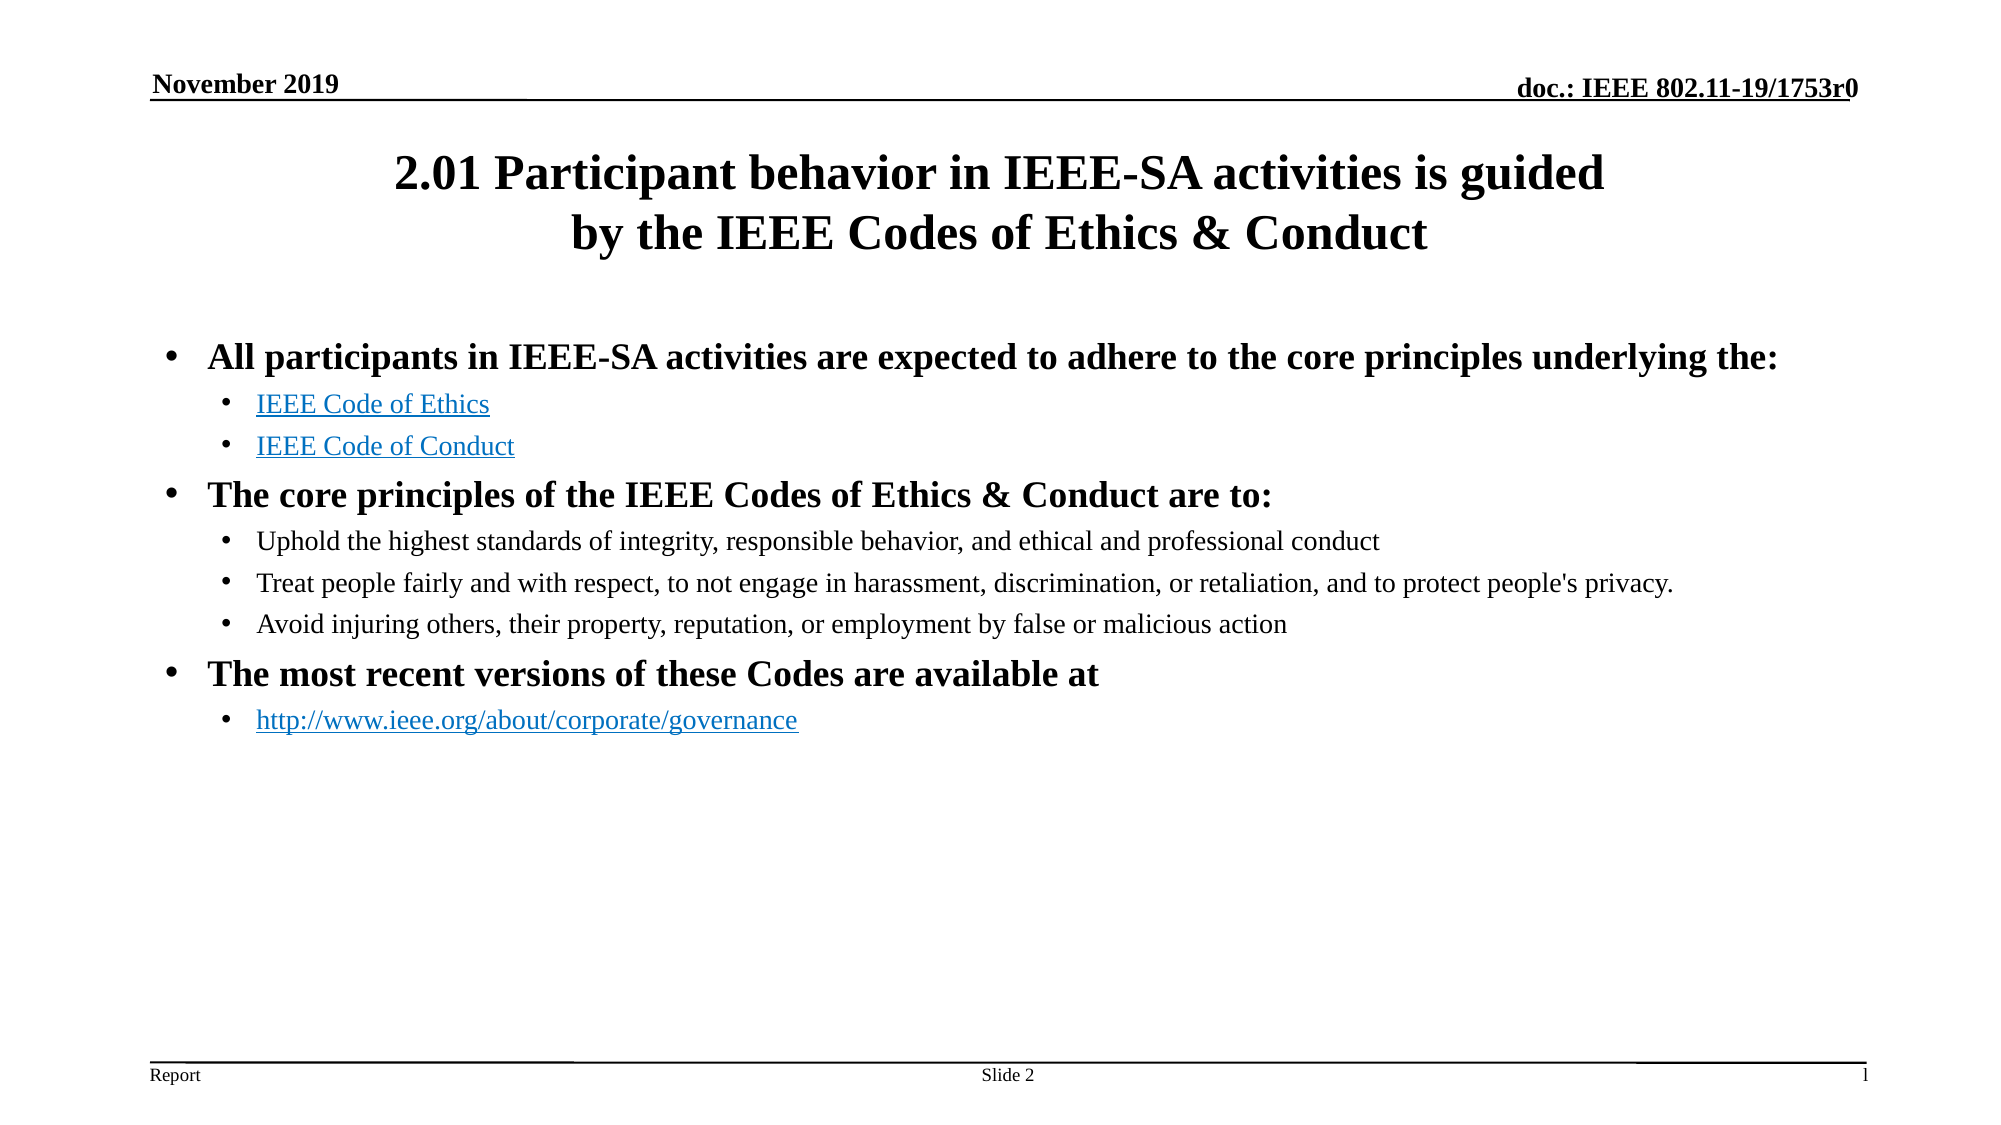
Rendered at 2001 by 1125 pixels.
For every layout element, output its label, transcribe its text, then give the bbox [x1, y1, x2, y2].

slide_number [152, 54, 563, 100]
list All participants in IEEE-SA activities are expected to adhere to the core principles underlying the: IEEE Code of Ethics IEEE Code of Conduct The core principles of the IEEE Codes of Ethics & Conduct are to: Uphold the highest standards of integrity, responsible behavior, and ethical and professional conduct Treat people fairly and with respect, to not engage in harassment, discrimination, or retaliation, and to protect people's privacy. Avoid injuring others, their property, reputation, or employment by false or malicious action The most recent versions of these Codes are available at http://www.ieee.org/about/corporate/governance [149, 324, 1850, 1000]
footer l [1171, 1061, 1869, 1093]
title 2.01 Participant behavior in IEEE-SA activities is guided by the IEEE Codes of Ethics & Conduct [149, 112, 1850, 288]
slide_number Slide 2 [950, 1061, 1067, 1123]
